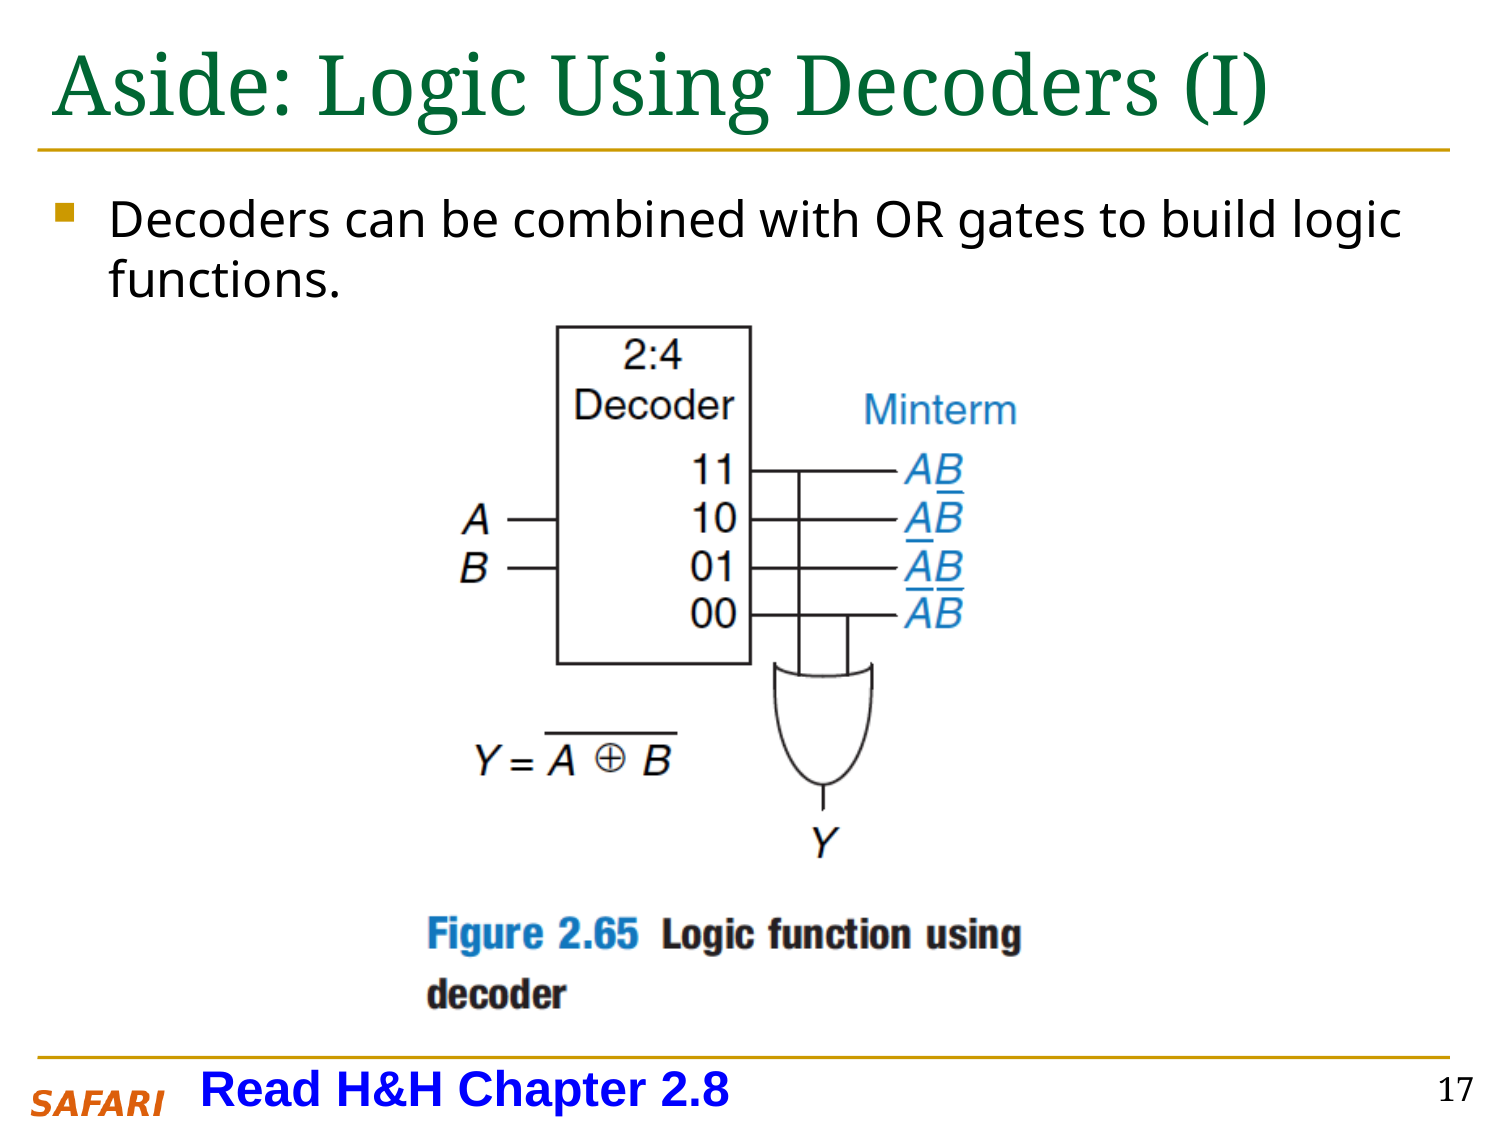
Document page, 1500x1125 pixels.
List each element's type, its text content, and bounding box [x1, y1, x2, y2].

title Aside: Logic Using Decoders (I) [37, 24, 1450, 170]
picture [399, 294, 1044, 1046]
slide_number 17 [1139, 1045, 1490, 1121]
text_box Read H&H Chapter 2.8 [184, 1049, 745, 1124]
picture [29, 1083, 169, 1124]
list Decoders can be combined with OR gates to build logic functions. [37, 179, 1450, 1025]
